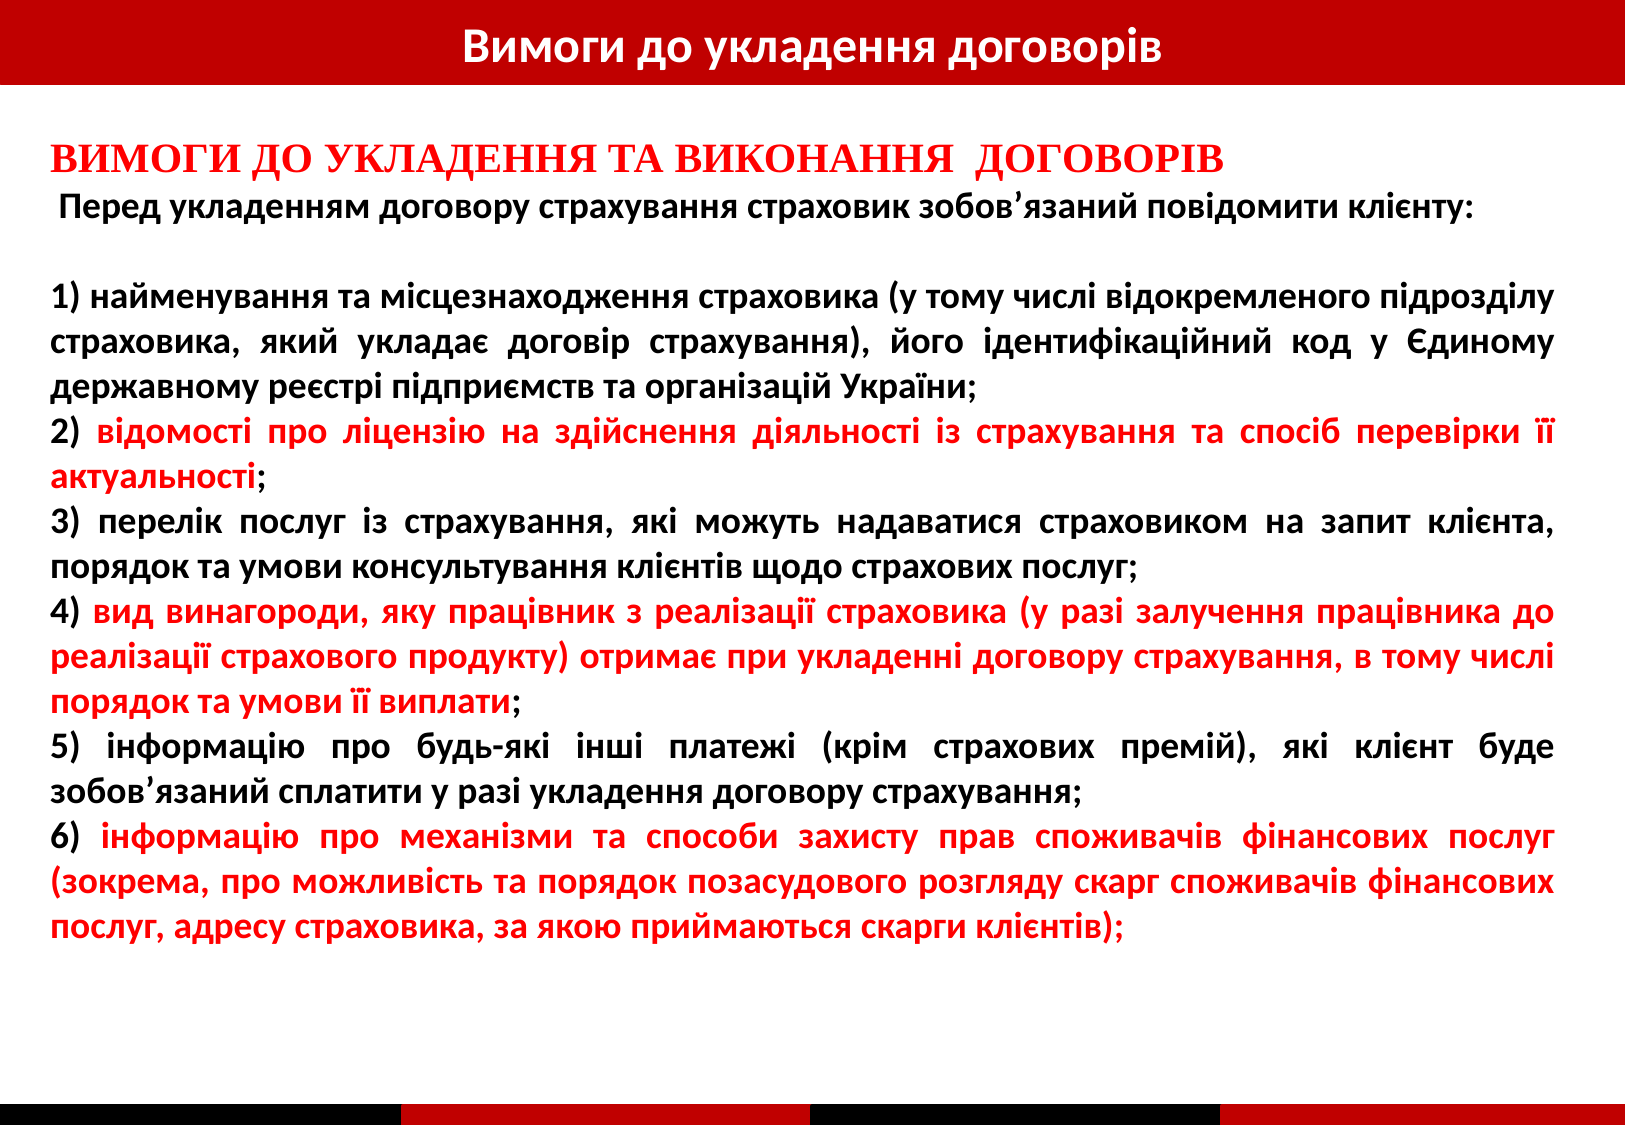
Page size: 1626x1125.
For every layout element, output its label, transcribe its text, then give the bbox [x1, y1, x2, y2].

text_box [1220, 1104, 1625, 1125]
text_box ВИМОГИ ДО УКЛАДЕННЯ ТА ВИКОНАННЯ ДОГОВОРІВ Перед укладенням договору страхування страховик зобов’язаний повідомити клієнту: 1) найменування та місцезнаходження страховика (у тому числі відокремленого підрозділу страховика, який укладає договір страхування), його ідентифікаційний код у Єдиному державному реєстрі підприємств та організацій України; 2) відомості про ліцензію на здійснення діяльності із страхування та спосіб перевірки її актуальності; 3) перелік послуг із страхування, які можуть надаватися страховиком на запит клієнта, порядок та умови консультування клієнтів щодо страхових послуг; 4) вид винагороди, яку працівник з реалізації страховика (у разі залучення працівника до реалізації страхового продукту) отримає при укладенні договору страхування, в тому числі порядок та умови її виплати; 5) інформацію про будь-які інші платежі (крім страхових премій), які клієнт буде зобов’язаний сплатити у разі укладення договору страхування; 6) інформацію про механізми та способи захисту прав споживачів фінансових послуг (зокрема, про можливість та порядок позасудового розгляду скарг споживачів фінансових послуг, адресу страховика, за якою приймаються скарги клієнтів); [35, 123, 1571, 954]
text_box Вимоги до укладення договорів [0, 0, 1625, 85]
text_box [810, 1104, 1220, 1125]
text_box [0, 1104, 401, 1125]
text_box [401, 1104, 810, 1125]
